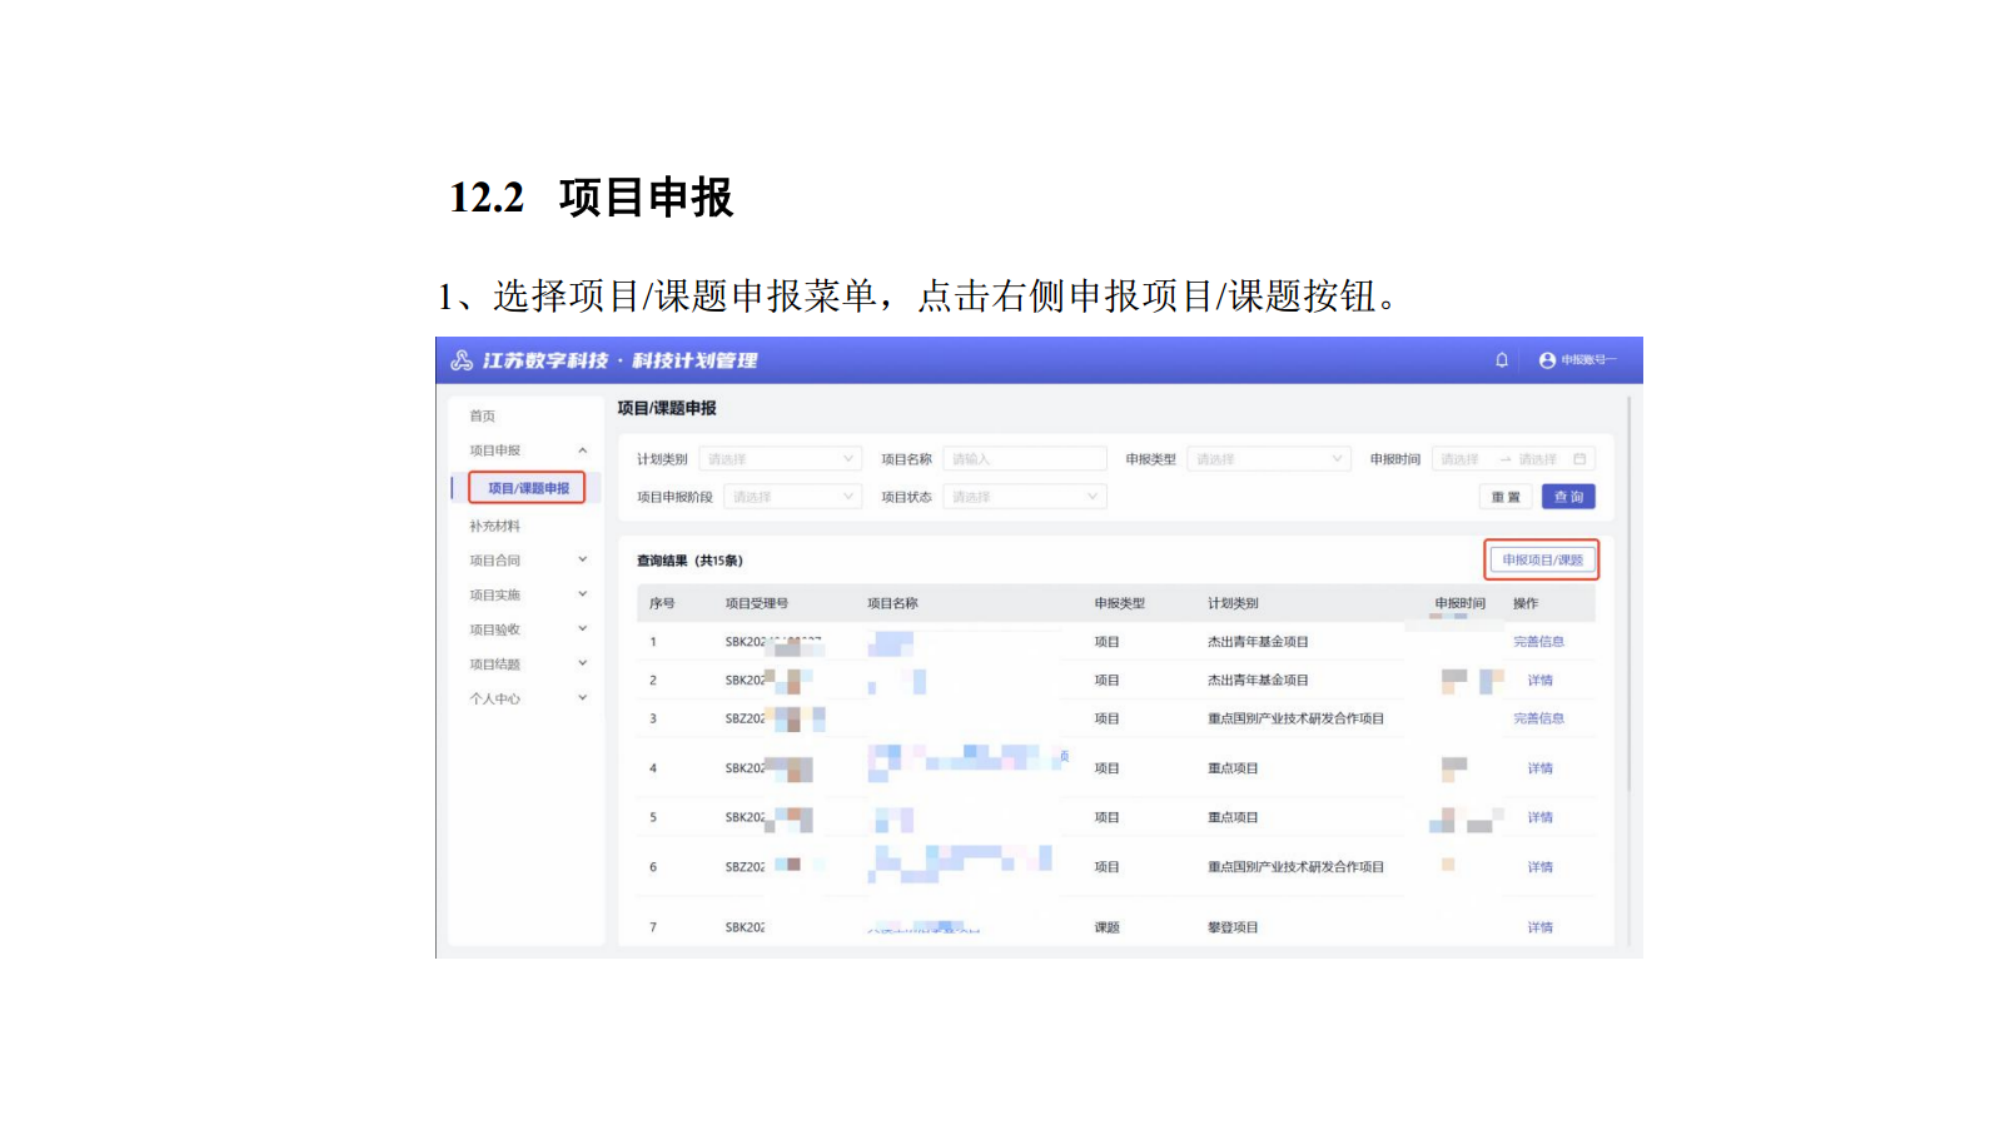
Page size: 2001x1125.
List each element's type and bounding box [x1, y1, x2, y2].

picture [319, 144, 1681, 981]
